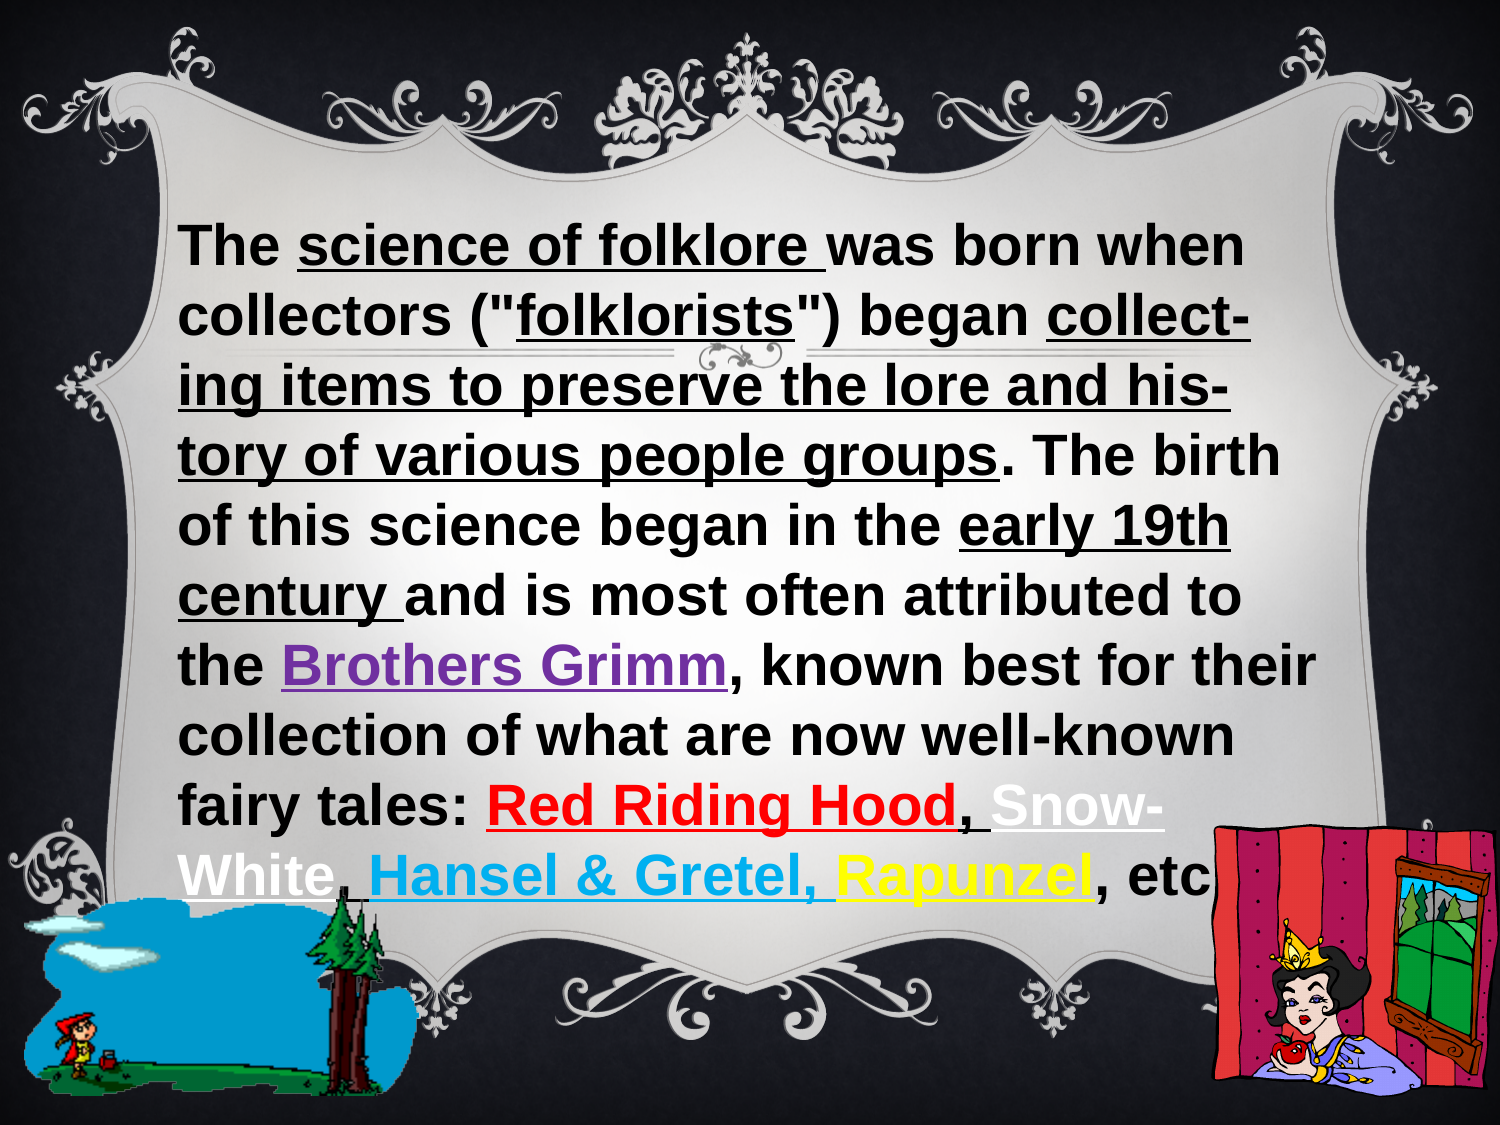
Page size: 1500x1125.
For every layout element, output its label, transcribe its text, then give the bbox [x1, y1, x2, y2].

picture [0, 0, 1500, 1125]
list The science of folklore was born when collectors ("folklorists") began collect-ing items to preserve the lore and his-tory of various people groups. The birth of this science began in the early 19th century and is most often attributed to the Brothers Grimm, known best for their collection of what are now well-known fairy tales: Red Riding Hood, Snow-White, Hansel & Gretel, Rapunzel, etc. [162, 200, 1350, 975]
